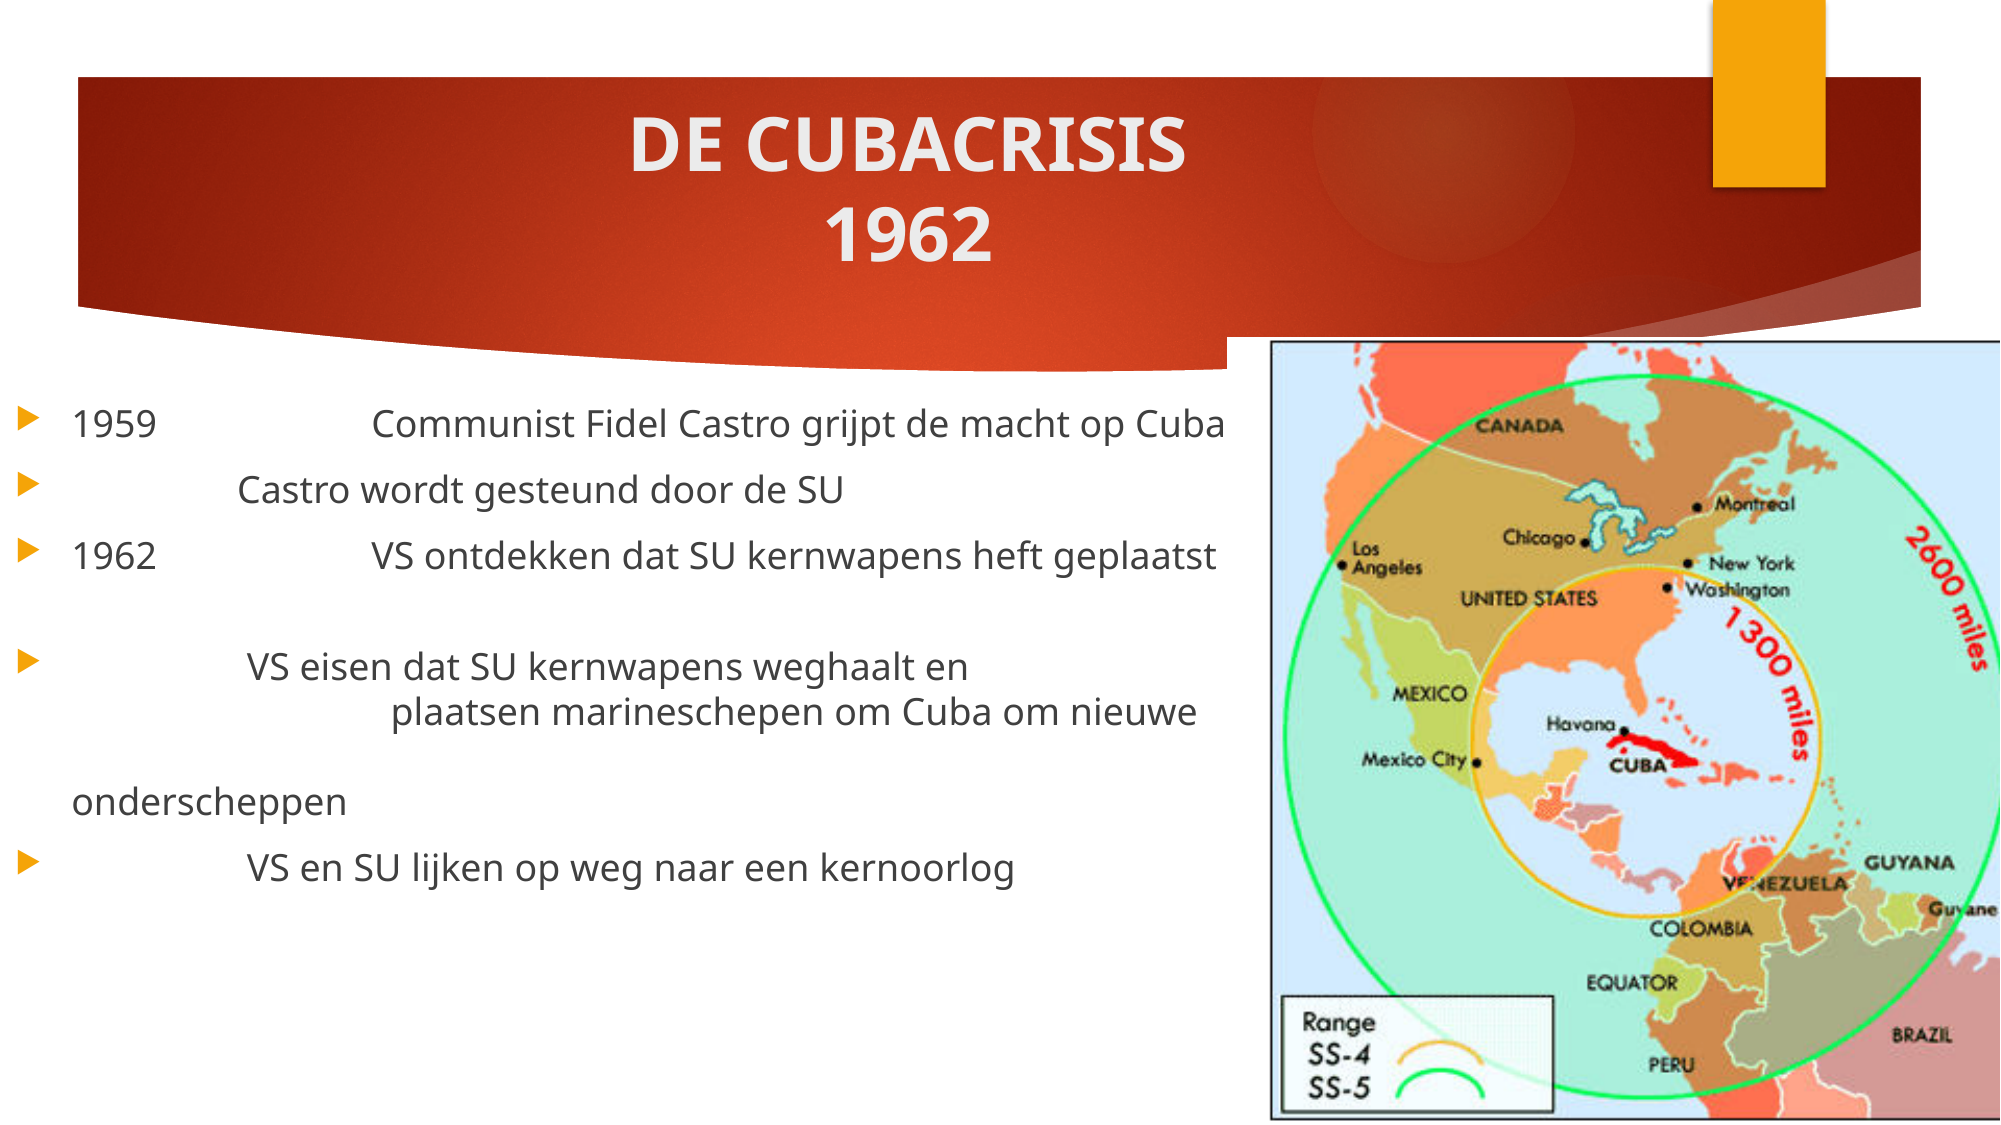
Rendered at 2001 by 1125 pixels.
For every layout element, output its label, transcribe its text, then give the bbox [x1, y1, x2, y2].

picture [1227, 337, 2000, 1125]
title DE CUBACRISIS 1962 [189, 97, 1627, 275]
list 1959 Communist Fidel Castro grijpt de macht op Cuba Castro wordt gesteund door de SU 1962 VS ontdekken dat SU kernwapens heft geplaatst op Cuba VS eisen dat SU kernwapens weghaalt en plaatsen marineschepen om Cuba om nieuwe wapens te kunnen onderscheppen VS en SU lijken op weg naar een kernoorlog [0, 392, 1221, 1125]
